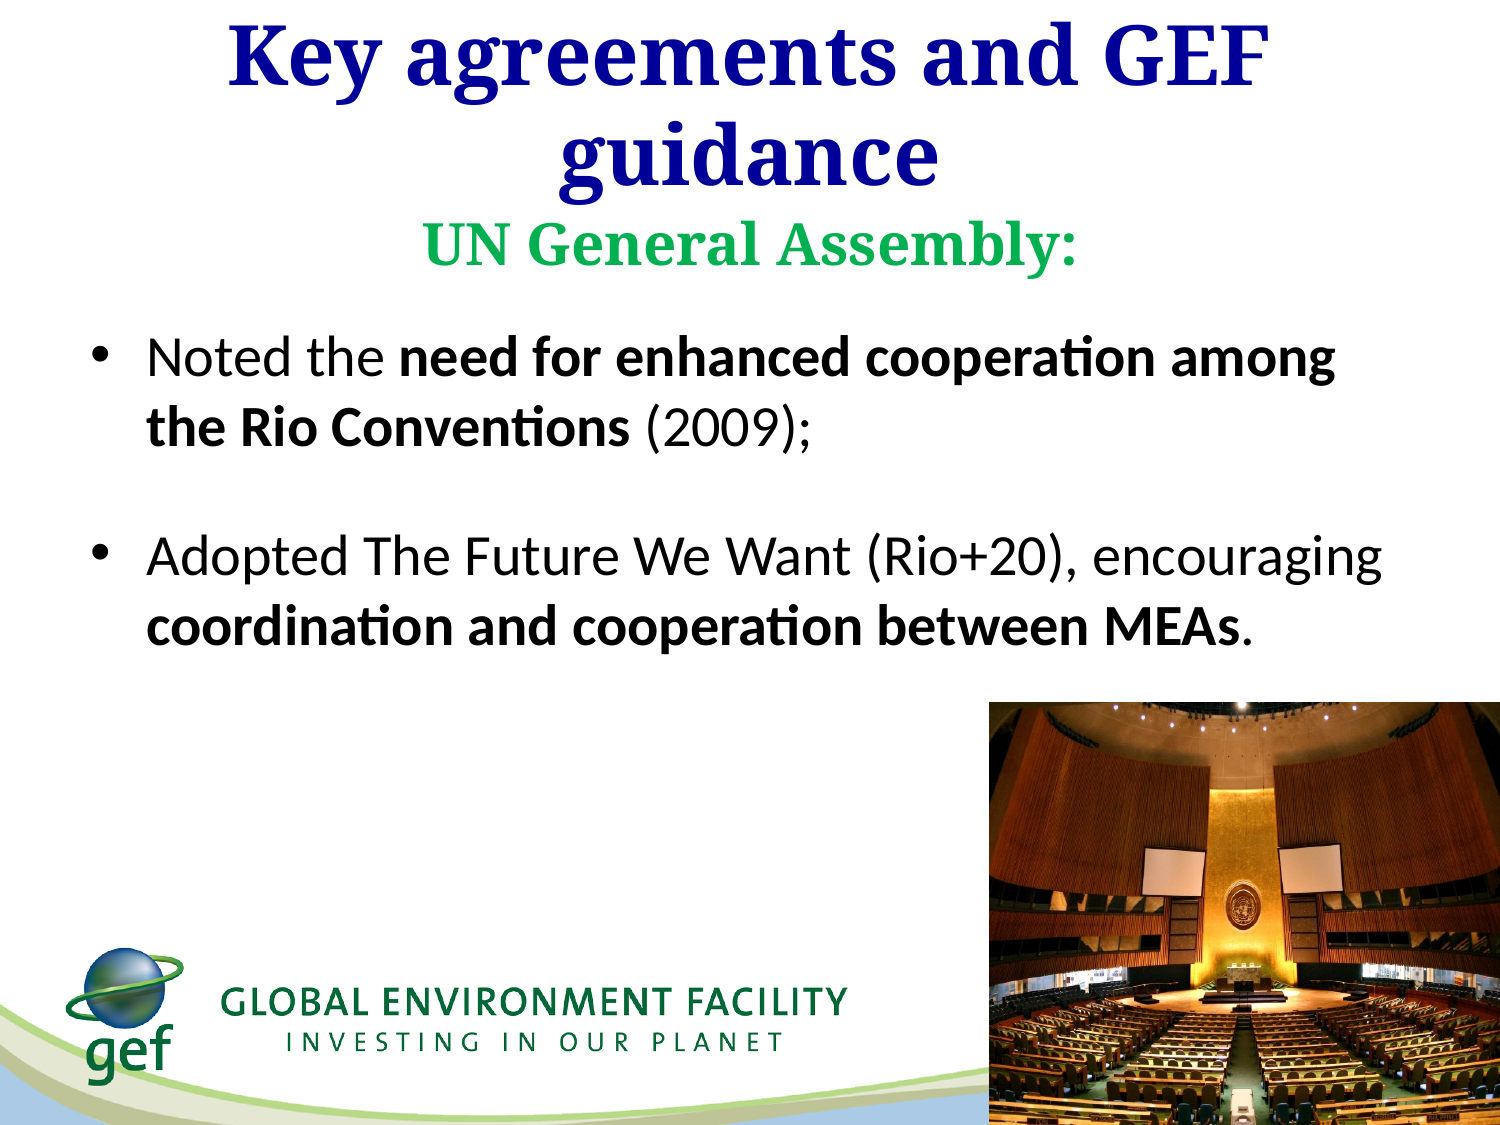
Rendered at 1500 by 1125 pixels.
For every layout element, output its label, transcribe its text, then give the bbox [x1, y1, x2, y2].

title Key agreements and GEF guidance [74, 37, 1426, 168]
picture [0, 702, 1500, 1125]
list UN General Assembly: Noted the need for enhanced cooperation among the Rio Conventions (2009); Adopted The Future We Want (Rio+20), encouraging coordination and cooperation between MEAs. [74, 199, 1426, 943]
